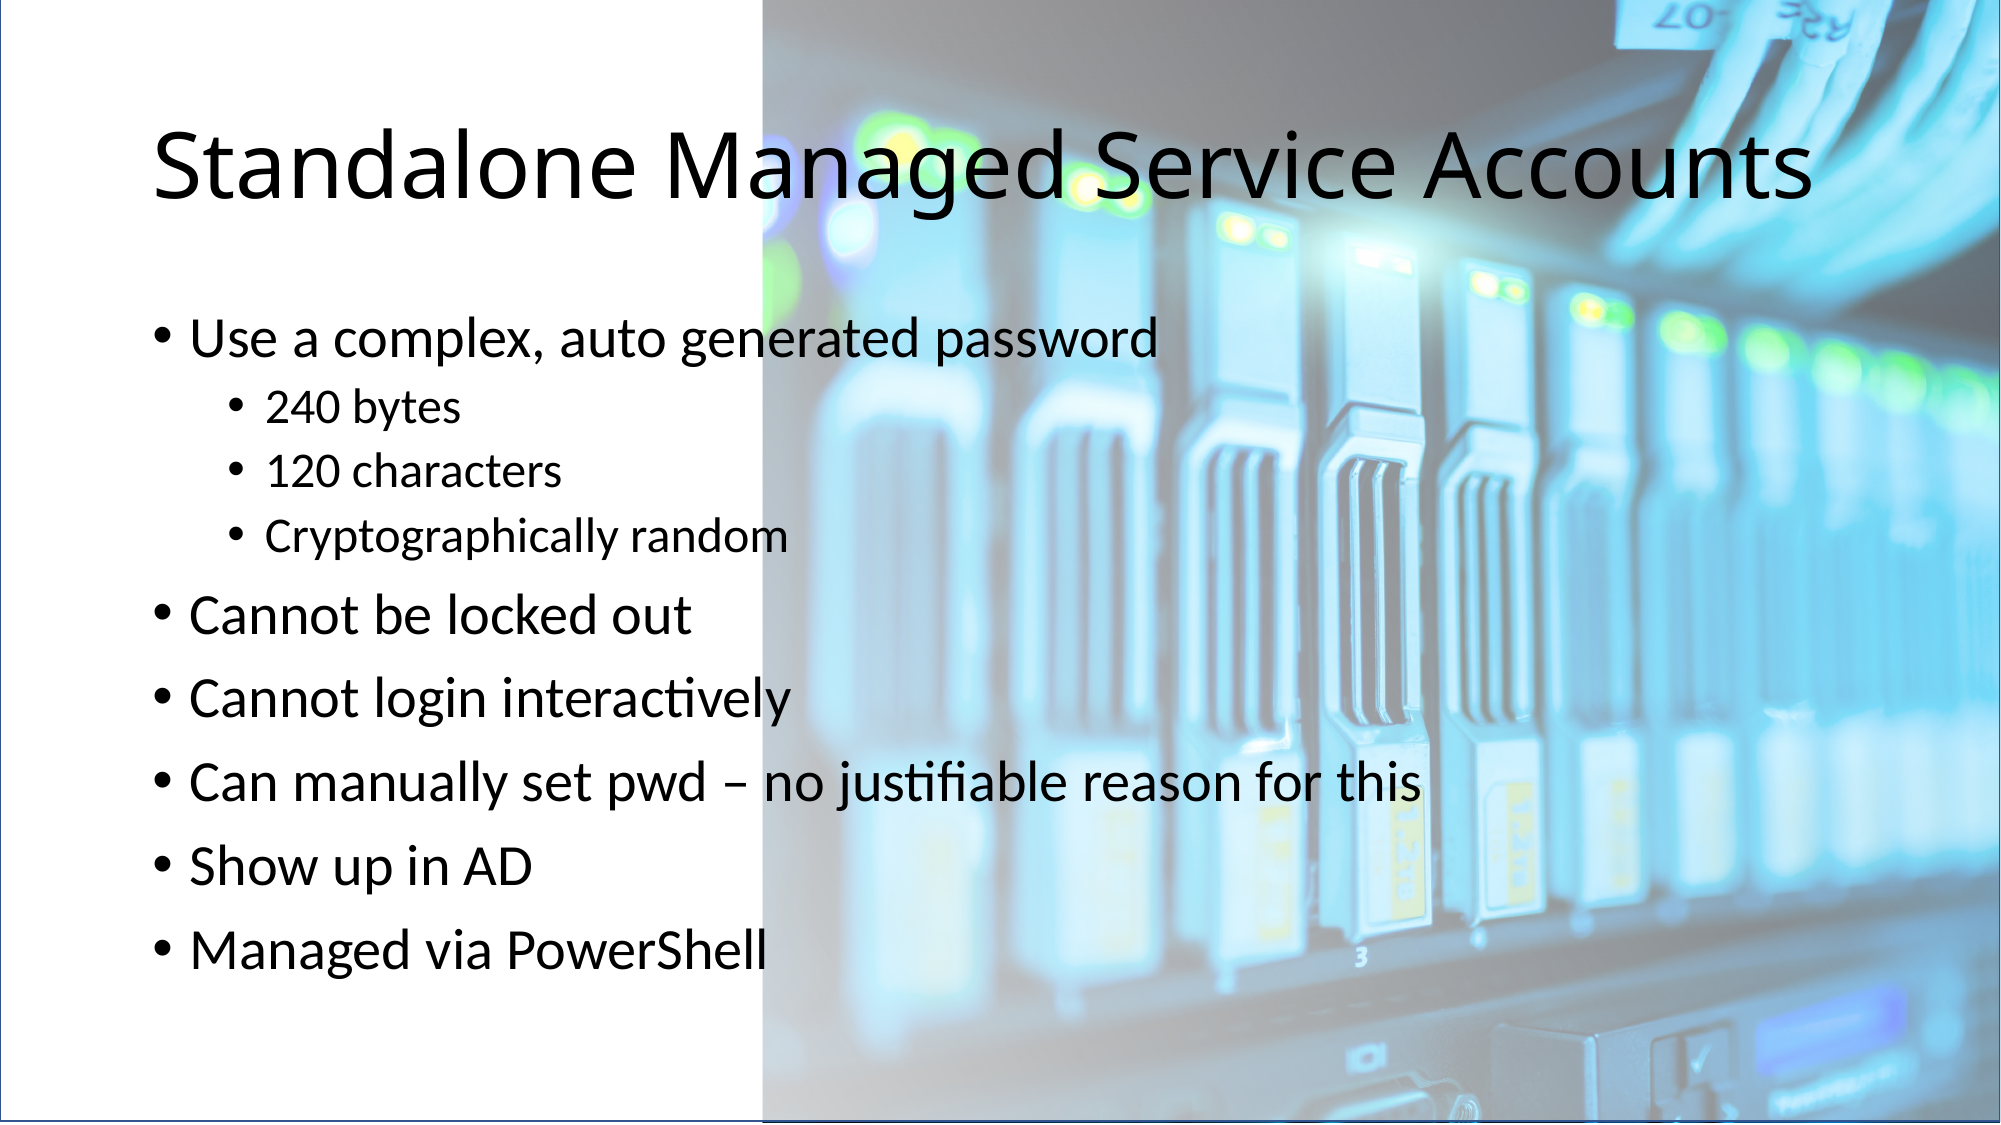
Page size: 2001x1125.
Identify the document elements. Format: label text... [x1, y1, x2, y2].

title Standalone Managed Service Accounts [137, 59, 1863, 278]
list Use a complex, auto generated password 240 bytes 120 characters Cryptographically random Cannot be locked out Cannot login interactively Can manually set pwd – no justifiable reason for this Show up in AD Managed via PowerShell [137, 299, 1863, 1014]
